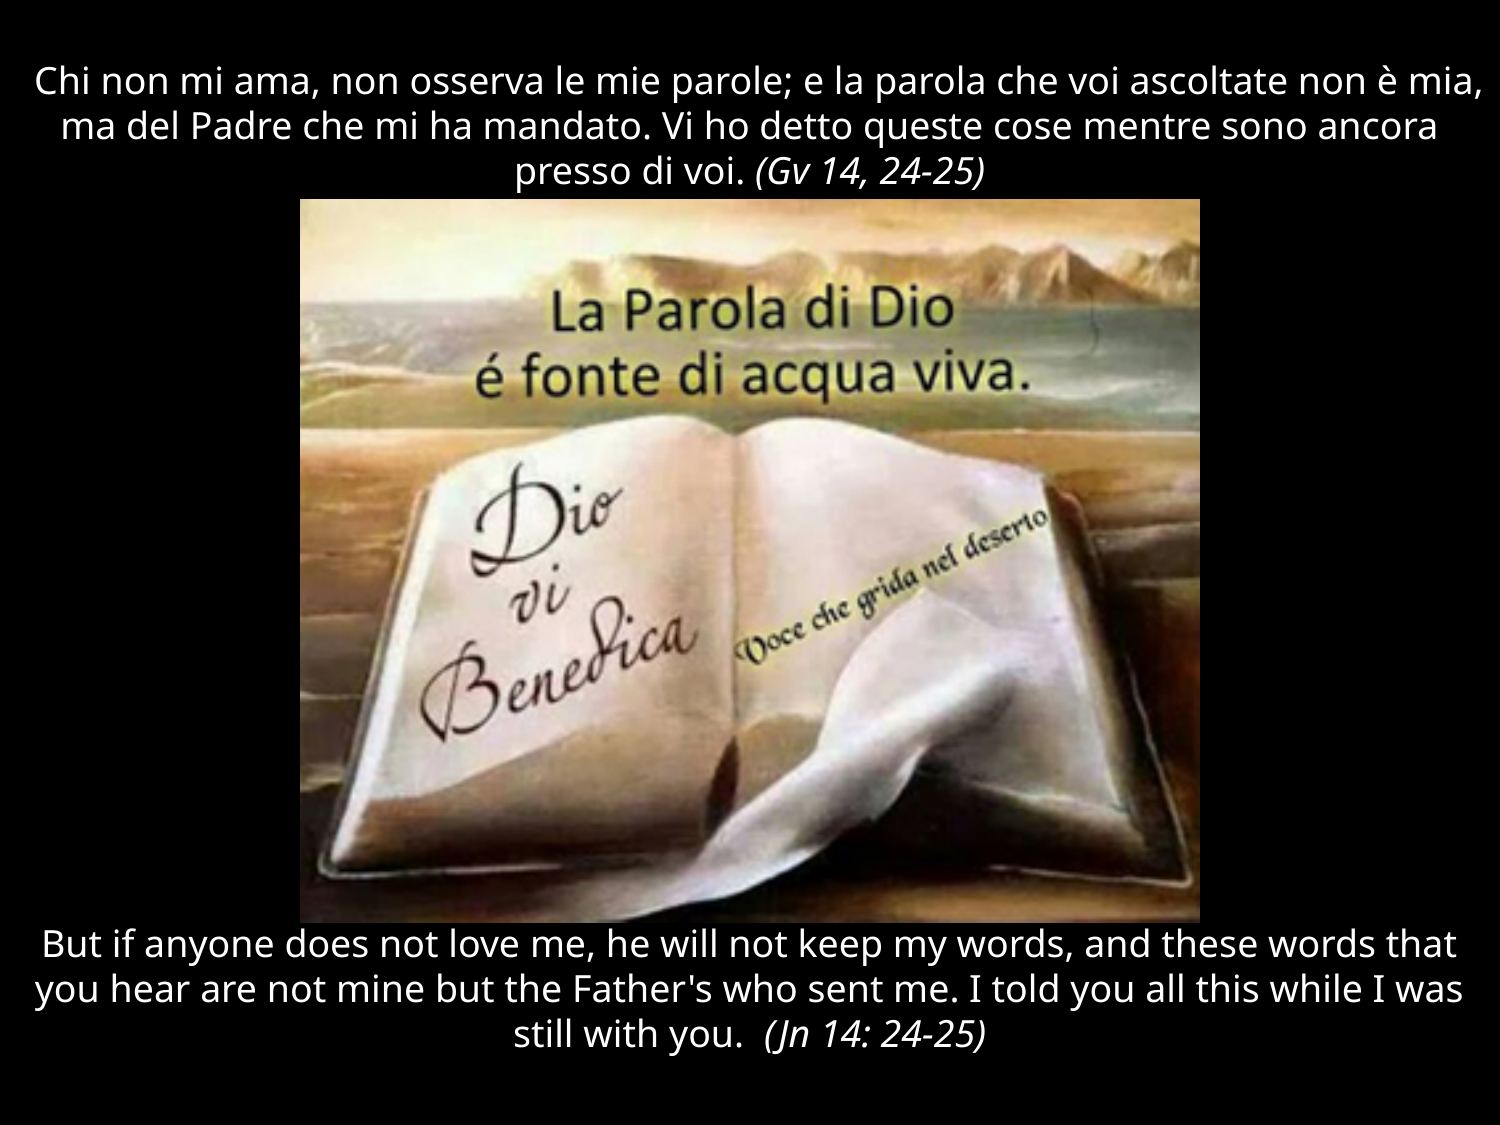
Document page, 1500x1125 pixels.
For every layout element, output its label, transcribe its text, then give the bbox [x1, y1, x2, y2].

text_box Chi non mi ama, non osserva le mie parole; e la parola che voi ascoltate non è mia, ma del Padre che mi ha mandato. Vi ho detto queste cose mentre sono ancora presso di voi. (Gv 14, 24-25) [0, 49, 1500, 200]
picture [299, 199, 1200, 923]
text_box But if anyone does not love me, he will not keep my words, and these words that you hear are not mine but the Father's who sent me. I told you all this while I was still with you. (Jn 14: 24-25) [0, 912, 1500, 1063]
